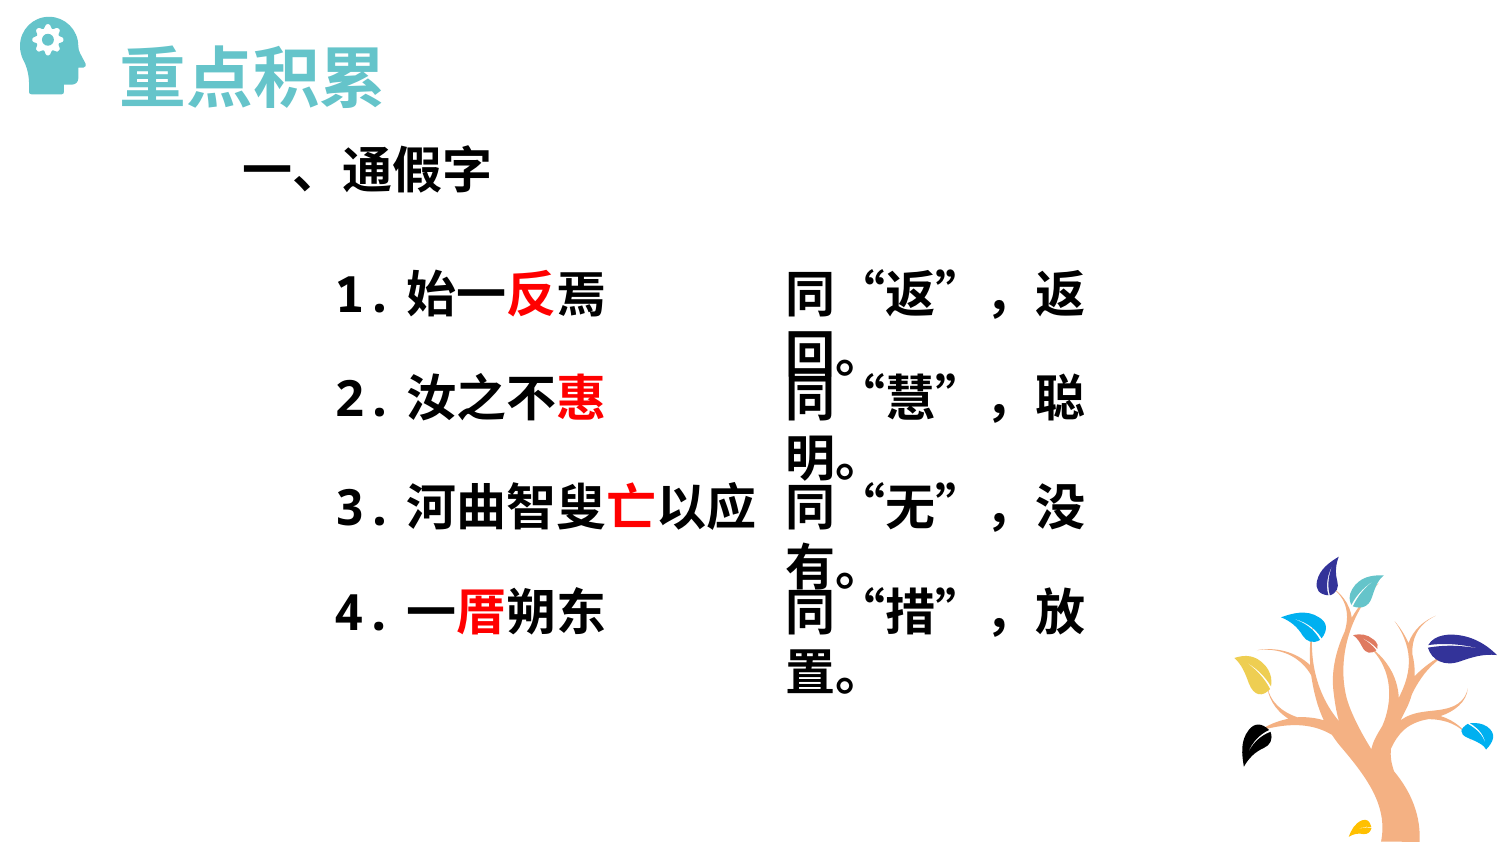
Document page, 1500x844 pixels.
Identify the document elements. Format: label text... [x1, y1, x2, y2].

text_box [1280, 612, 1326, 642]
text_box [1353, 634, 1378, 653]
text_box [1348, 819, 1372, 837]
text_box 同“无”，没有。 [770, 468, 1194, 573]
text_box 同“措”，放置。 [770, 573, 1194, 709]
text_box [1256, 591, 1468, 842]
text_box 一、通假字 [227, 131, 571, 206]
text_box [1242, 724, 1272, 767]
text_box [1234, 655, 1272, 695]
text_box [1316, 556, 1339, 596]
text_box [19, 16, 422, 124]
text_box 1.始一反焉 [319, 255, 770, 330]
text_box [1461, 723, 1494, 750]
text_box 同“慧”，聪明。 [770, 359, 1170, 468]
text_box 3.河曲智叟亡以应 [319, 468, 770, 543]
text_box 同“返”，返回。 [770, 255, 1194, 390]
text_box 4.一厝朔东 [319, 573, 770, 649]
text_box 2.汝之不惠 [319, 359, 736, 435]
text_box [1349, 575, 1384, 608]
text_box [1427, 634, 1497, 664]
